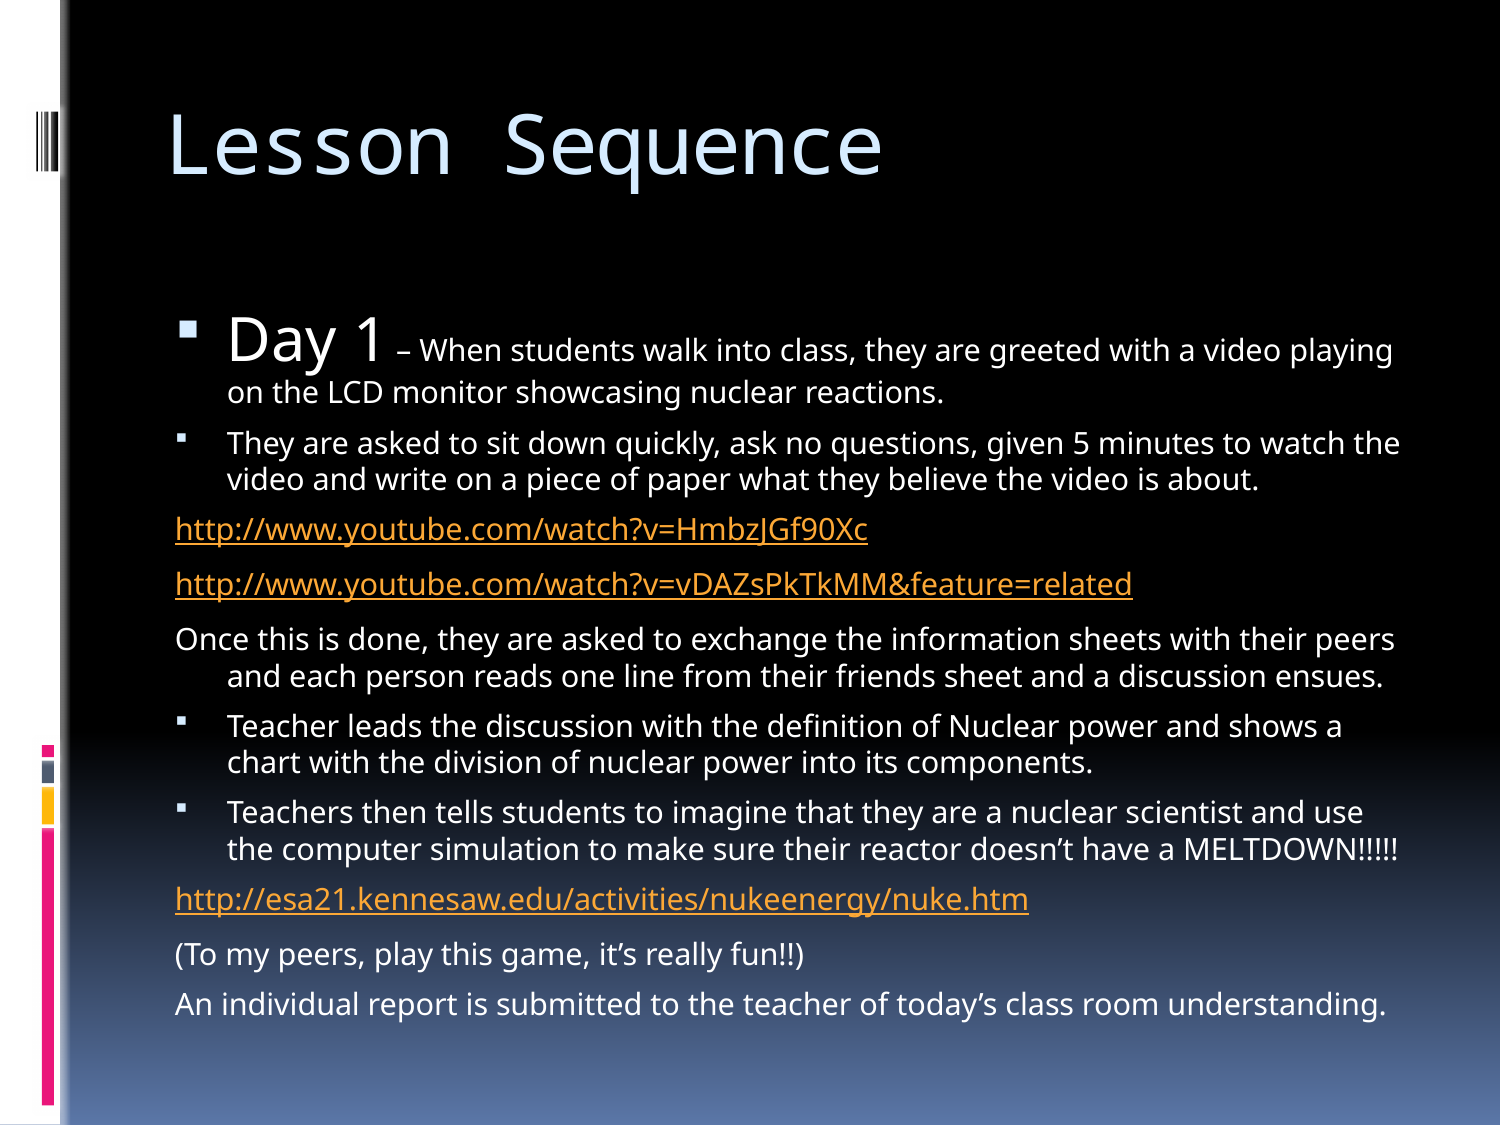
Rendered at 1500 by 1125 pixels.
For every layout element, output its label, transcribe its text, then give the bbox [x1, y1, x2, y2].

list Day 1 – When students walk into class, they are greeted with a video playing on the LCD monitor showcasing nuclear reactions. They are asked to sit down quickly, ask no questions, given 5 minutes to watch the video and write on a piece of paper what they believe the video is about. http://www.youtube.com/watch?v=HmbzJGf90Xc http://www.youtube.com/watch?v=vDAZsPkTkMM&feature=related Once this is done, they are asked to exchange the information sheets with their peers and each person reads one line from their friends sheet and a discussion ensues. Teacher leads the discussion with the definition of Nuclear power and shows a chart with the division of nuclear power into its components. Teachers then tells students to imagine that they are a nuclear scientist and use the computer simulation to make sure their reactor doesn’t have a MELTDOWN!!!!! http://esa21.kennesaw.edu/activities/nukeenergy/nuke.htm (To my peers, play this game, it’s really fun!!) An individual report is submitted to the teacher of today’s class room understanding. [150, 292, 1425, 1043]
title Lesson Sequence [150, 83, 1425, 234]
